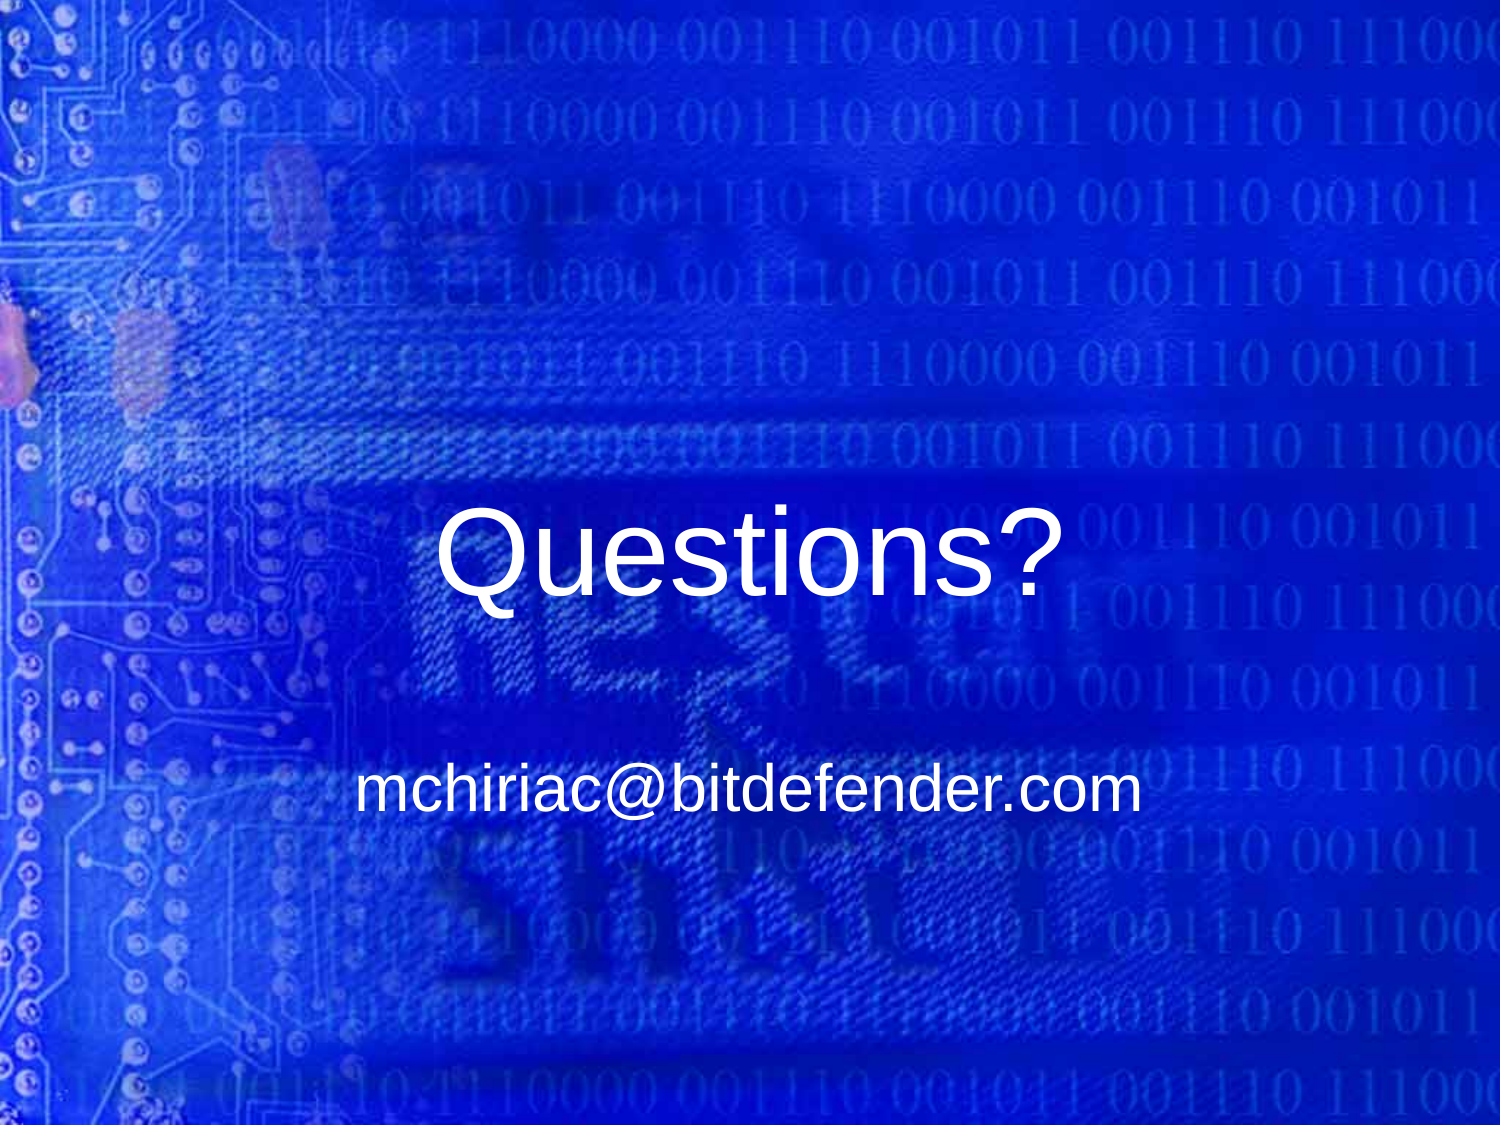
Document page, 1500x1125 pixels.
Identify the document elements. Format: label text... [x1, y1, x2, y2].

subtitle mchiriac@bitdefender.com [224, 737, 1276, 1026]
title Questions? [112, 424, 1388, 667]
picture [0, 0, 1500, 1125]
